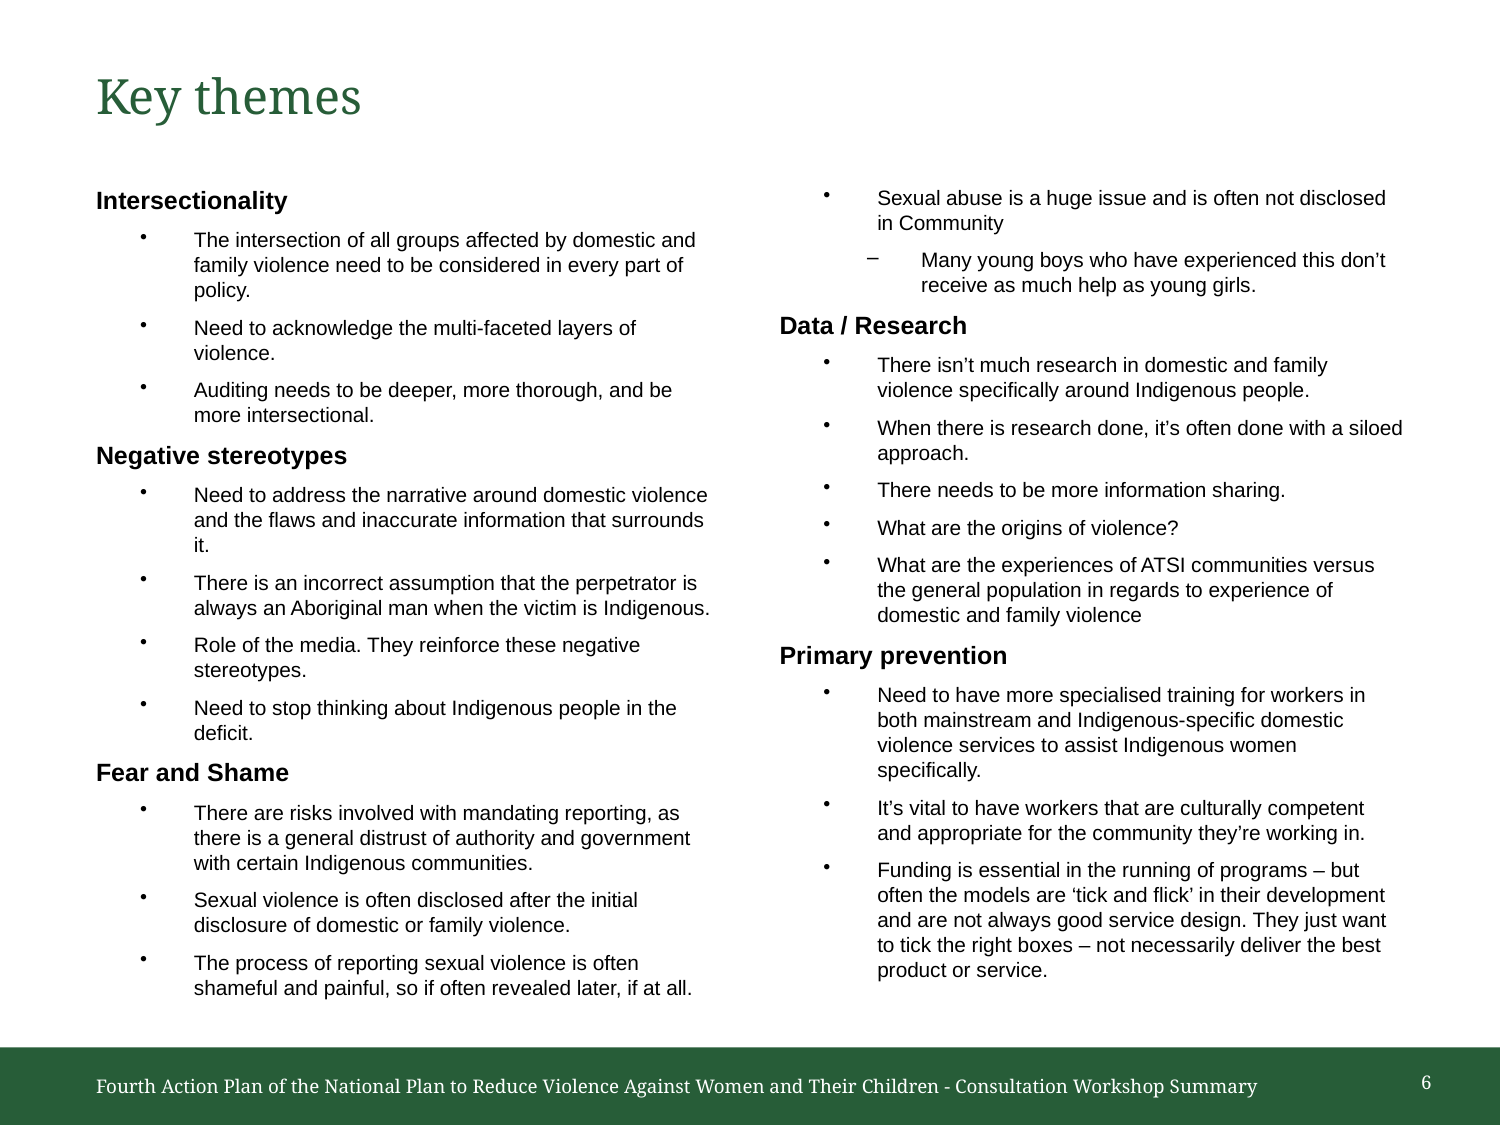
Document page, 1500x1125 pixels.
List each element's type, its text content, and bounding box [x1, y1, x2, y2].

slide_number 6 [1409, 1072, 1433, 1095]
text_box Fourth Action Plan of the National Plan to Reduce Violence Against Women and Their Children - Consultation Workshop Summary [96, 1074, 1273, 1098]
title Key themes [95, 76, 1405, 133]
list Intersectionality The intersection of all groups affected by domestic and family violence need to be considered in every part of policy. Need to acknowledge the multi-faceted layers of violence. Auditing needs to be deeper, more thorough, and be more intersectional. Negative stereotypes Need to address the narrative around domestic violence and the flaws and inaccurate information that surrounds it. There is an incorrect assumption that the perpetrator is always an Aboriginal man when the victim is Indigenous. Role of the media. They reinforce these negative stereotypes. Need to stop thinking about Indigenous people in the deficit. Fear and Shame There are risks involved with mandating reporting, as there is a general distrust of authority and government with certain Indigenous communities. Sexual violence is often disclosed after the initial disclosure of domestic or family violence. The process of reporting sexual violence is often shameful and painful, so if often revealed later, if at all. Sexual abuse is a huge issue and is often not disclosed in Community Many young boys who have experienced this don’t receive as much help as young girls. Data / Research There isn’t much research in domestic and family violence specifically around Indigenous people. When there is research done, it’s often done with a siloed approach. There needs to be more information sharing. What are the origins of violence? What are the experiences of ATSI communities versus the general population in regards to experience of domestic and family violence Primary prevention Need to have more specialised training for workers in both mainstream and Indigenous-specific domestic violence services to assist Indigenous women specifically. It’s vital to have workers that are culturally competent and appropriate for the community they’re working in. Funding is essential in the running of programs – but often the models are ‘tick and flick’ in their development and are not always good service design. They just want to tick the right boxes – not necessarily deliver the best product or service. [95, 184, 1405, 1006]
